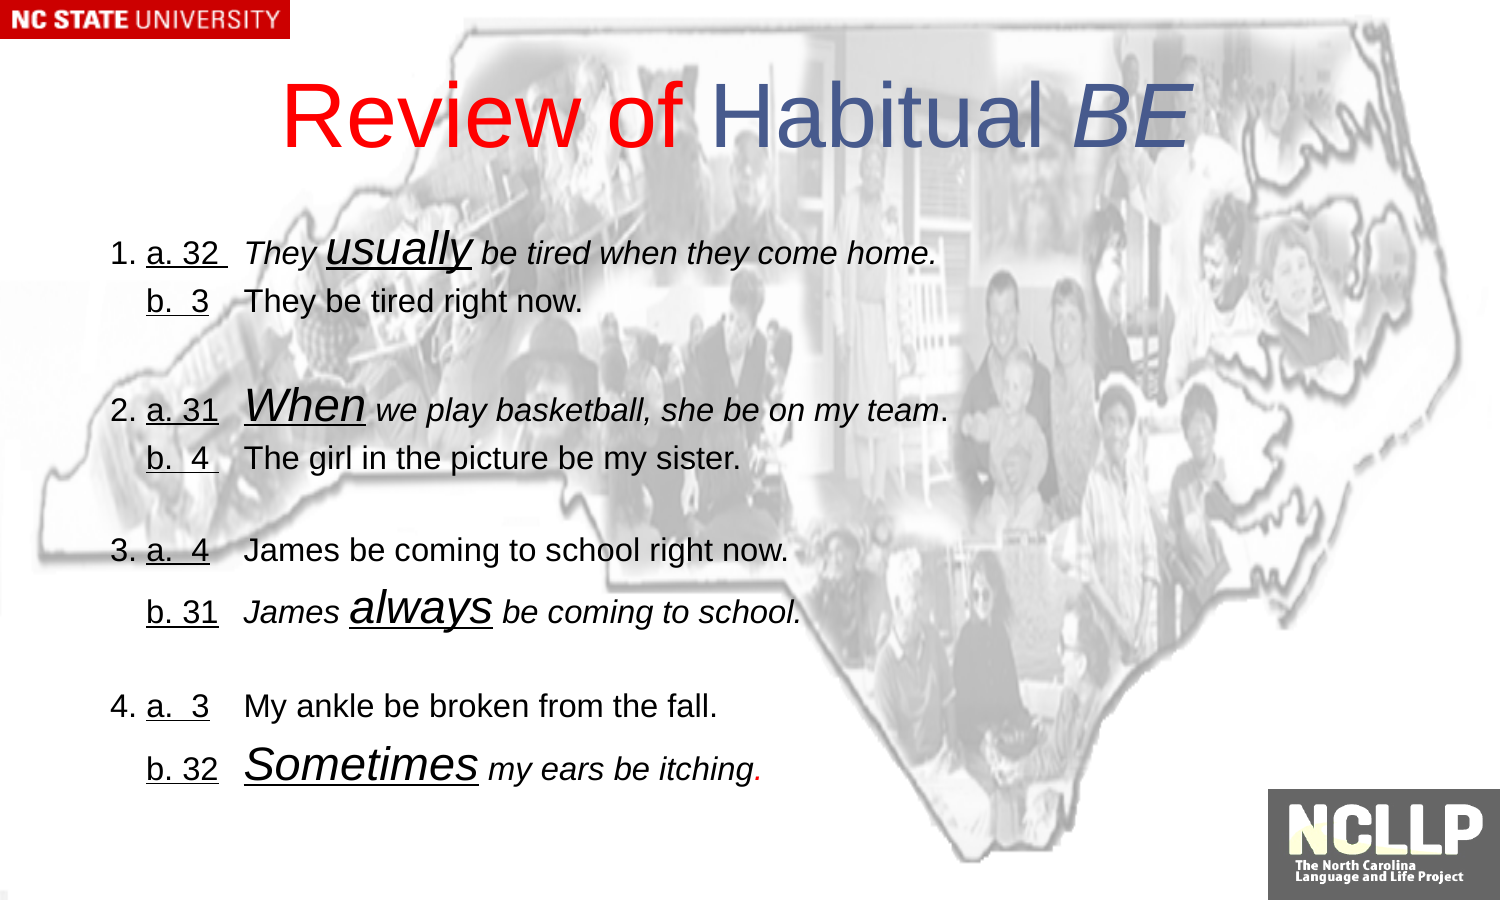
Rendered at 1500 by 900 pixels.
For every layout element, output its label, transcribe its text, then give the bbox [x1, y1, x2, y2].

picture [1268, 789, 1500, 900]
list 1. a. 32 They usually be tired when they come home. b. 3 They be tired right now. 2. a. 31 When we play basketball, she be on my team. b. 4 The girl in the picture be my sister. 3. a. 4 James be coming to school right now. b. 31 James always be coming to school. 4. a. 3 My ankle be broken from the fall. b. 32 Sometimes my ears be itching. [75, 210, 1425, 804]
title Review of Habitual BE [75, 36, 1425, 186]
picture [0, 0, 290, 39]
